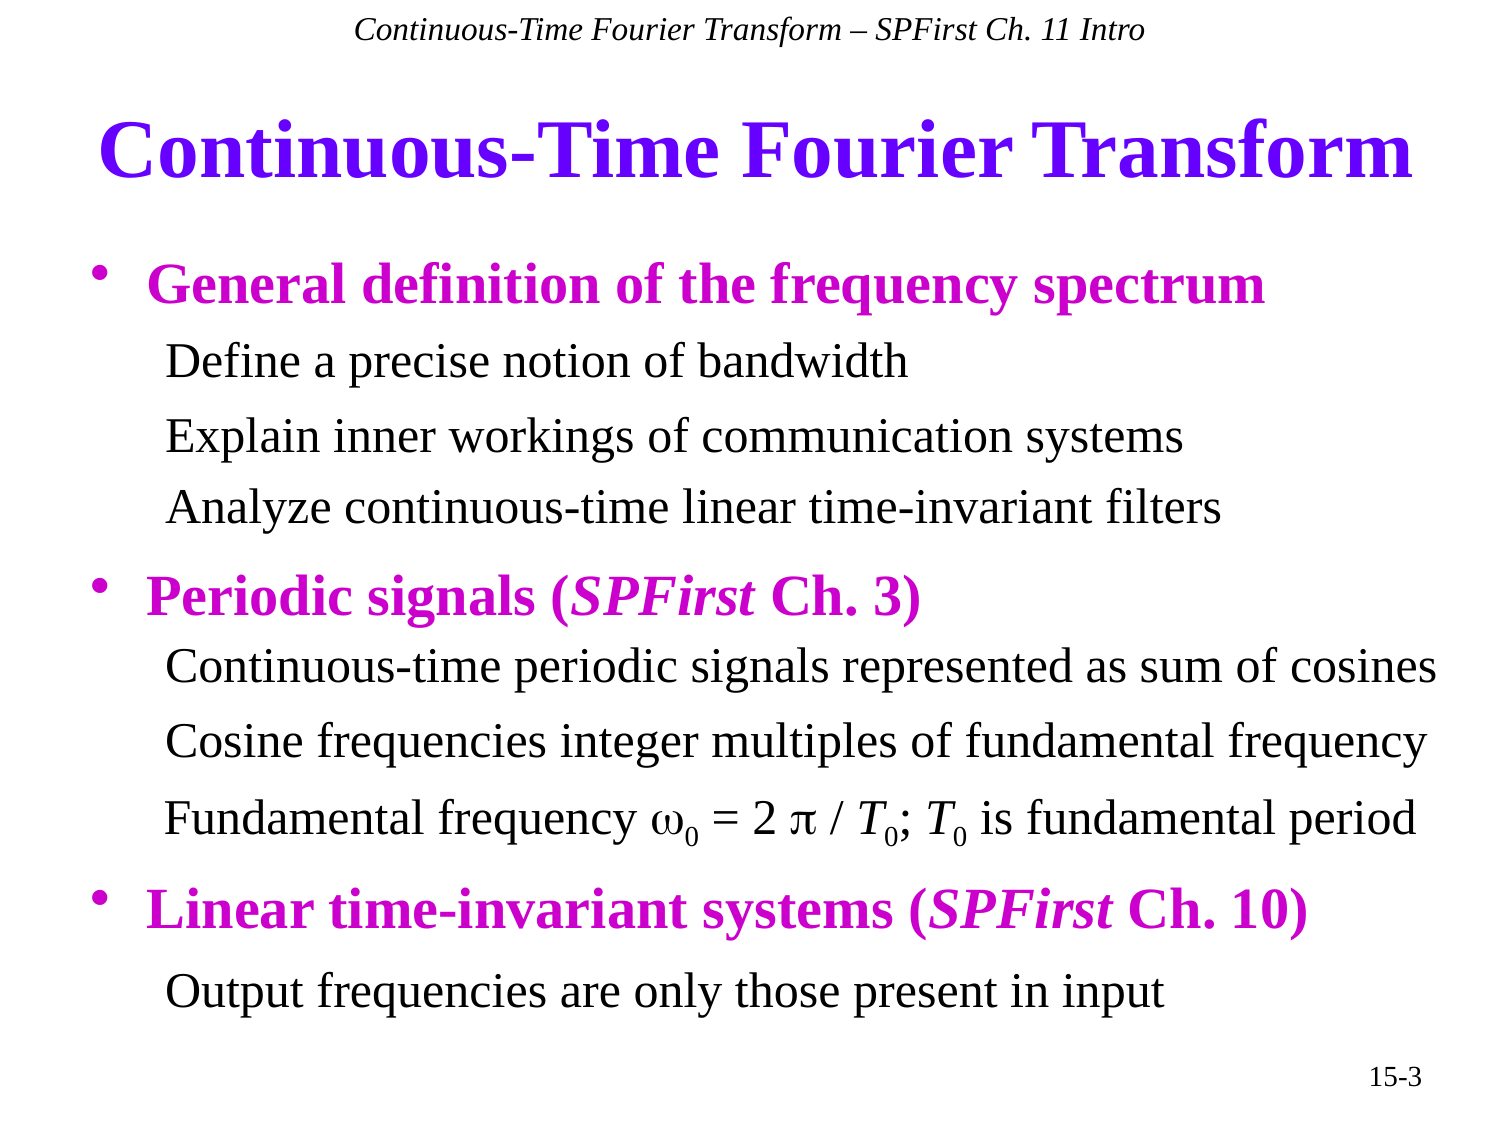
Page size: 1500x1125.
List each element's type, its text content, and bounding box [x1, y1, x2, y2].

text_box Analyze continuous-time linear time-invariant filters [74, 466, 1488, 554]
text_box Explain inner workings of communication systems [74, 394, 1488, 466]
slide_number 15-3 [1124, 1049, 1438, 1125]
text_box Output frequencies are only those present in input [74, 949, 1488, 1038]
text_box Fundamental frequency w0 = 2 p / T0; T0 is fundamental period [73, 776, 1487, 877]
list General definition of the frequency spectrum [75, 237, 1438, 319]
title Continuous-Time Fourier Transform [75, 55, 1438, 237]
text_box Linear time-invariant systems (SPFirst Ch. 10) [74, 862, 1488, 949]
text_box Periodic signals (SPFirst Ch. 3) [74, 554, 1488, 624]
text_box Continuous-time periodic signals represented as sum of cosines [74, 624, 1488, 699]
text_box Continuous-Time Fourier Transform – SPFirst Ch. 11 Intro [0, 0, 1500, 55]
text_box Cosine frequencies integer multiples of fundamental frequency [74, 699, 1488, 788]
text_box Define a precise notion of bandwidth [74, 319, 1488, 394]
